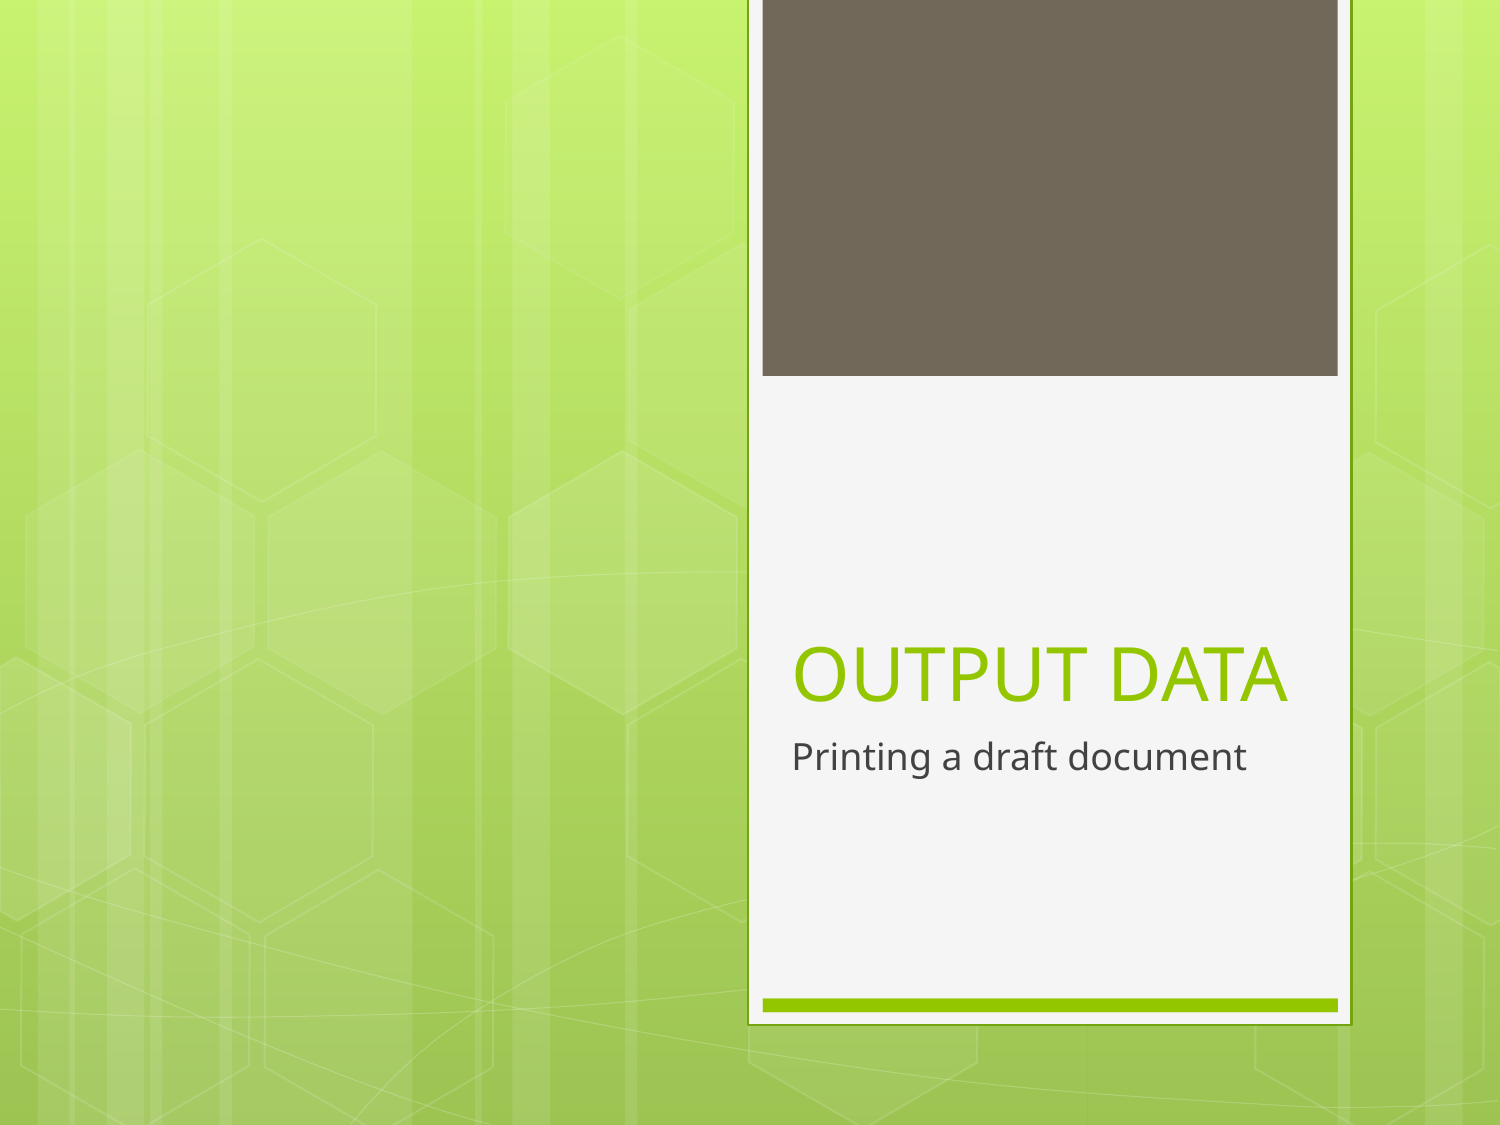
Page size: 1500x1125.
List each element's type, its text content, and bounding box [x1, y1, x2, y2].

title OUTPUT DATA [776, 444, 1320, 724]
subtitle Printing a draft document [776, 725, 1320, 933]
